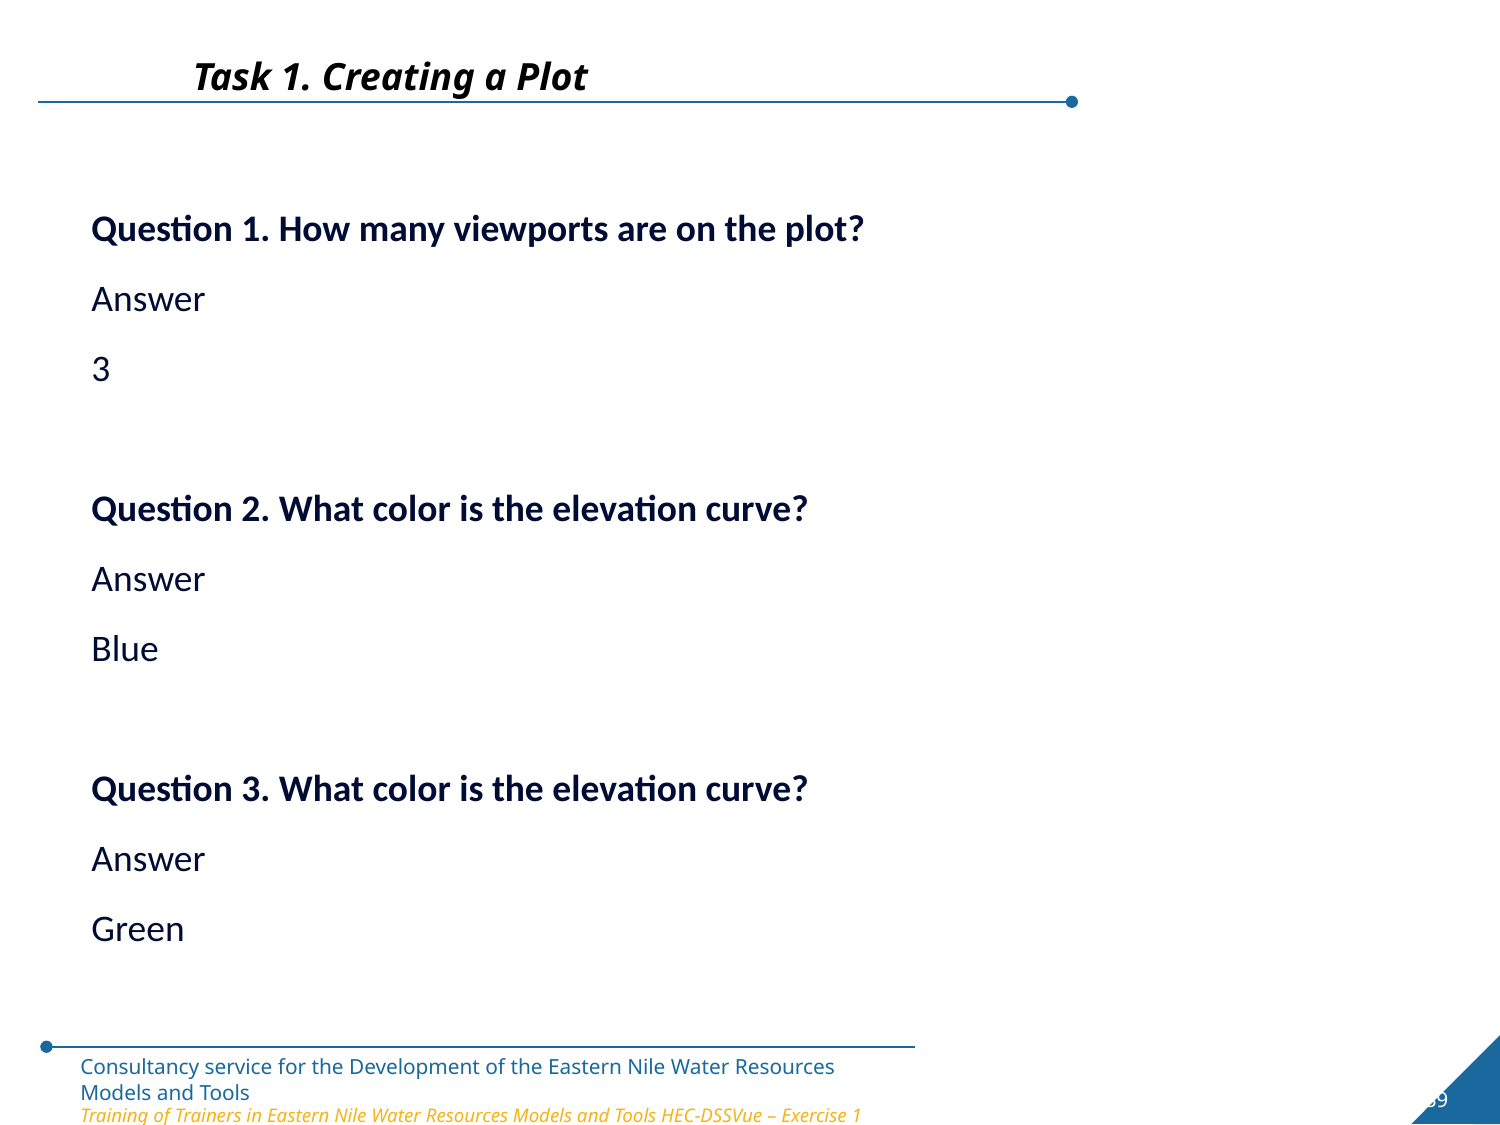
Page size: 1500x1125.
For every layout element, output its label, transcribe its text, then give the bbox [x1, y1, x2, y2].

text_box Task 1. Creating a Plot [178, 22, 1468, 106]
list Question 1. How many viewports are on the plot? Answer 3 Question 2. What color is the elevation curve? Answer Blue Question 3. What color is the elevation curve? Answer Green [76, 196, 1447, 941]
